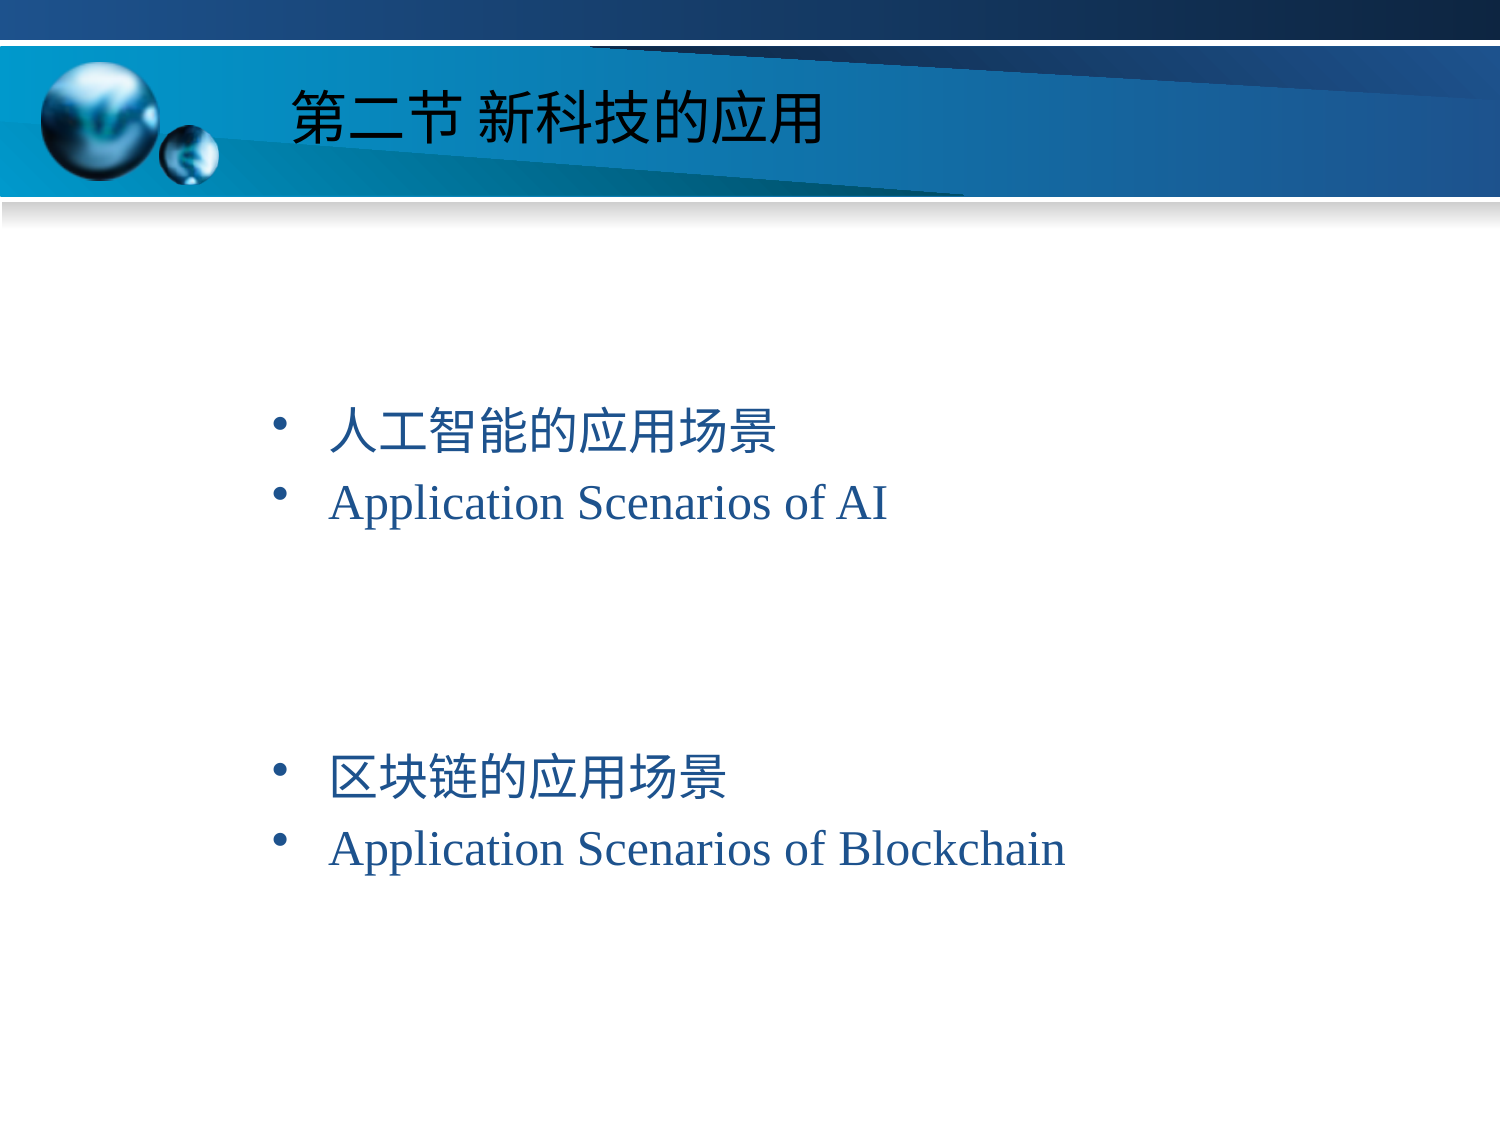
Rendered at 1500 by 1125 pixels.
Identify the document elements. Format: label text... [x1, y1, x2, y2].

title 第二节 新科技的应用 [274, 44, 1363, 188]
picture [42, 63, 159, 180]
text_box 区块链的应用场景 Application Scenarios of Blockchain [257, 737, 1243, 883]
picture [160, 126, 218, 184]
text_box 人工智能的应用场景 Application Scenarios of AI [257, 392, 1243, 537]
